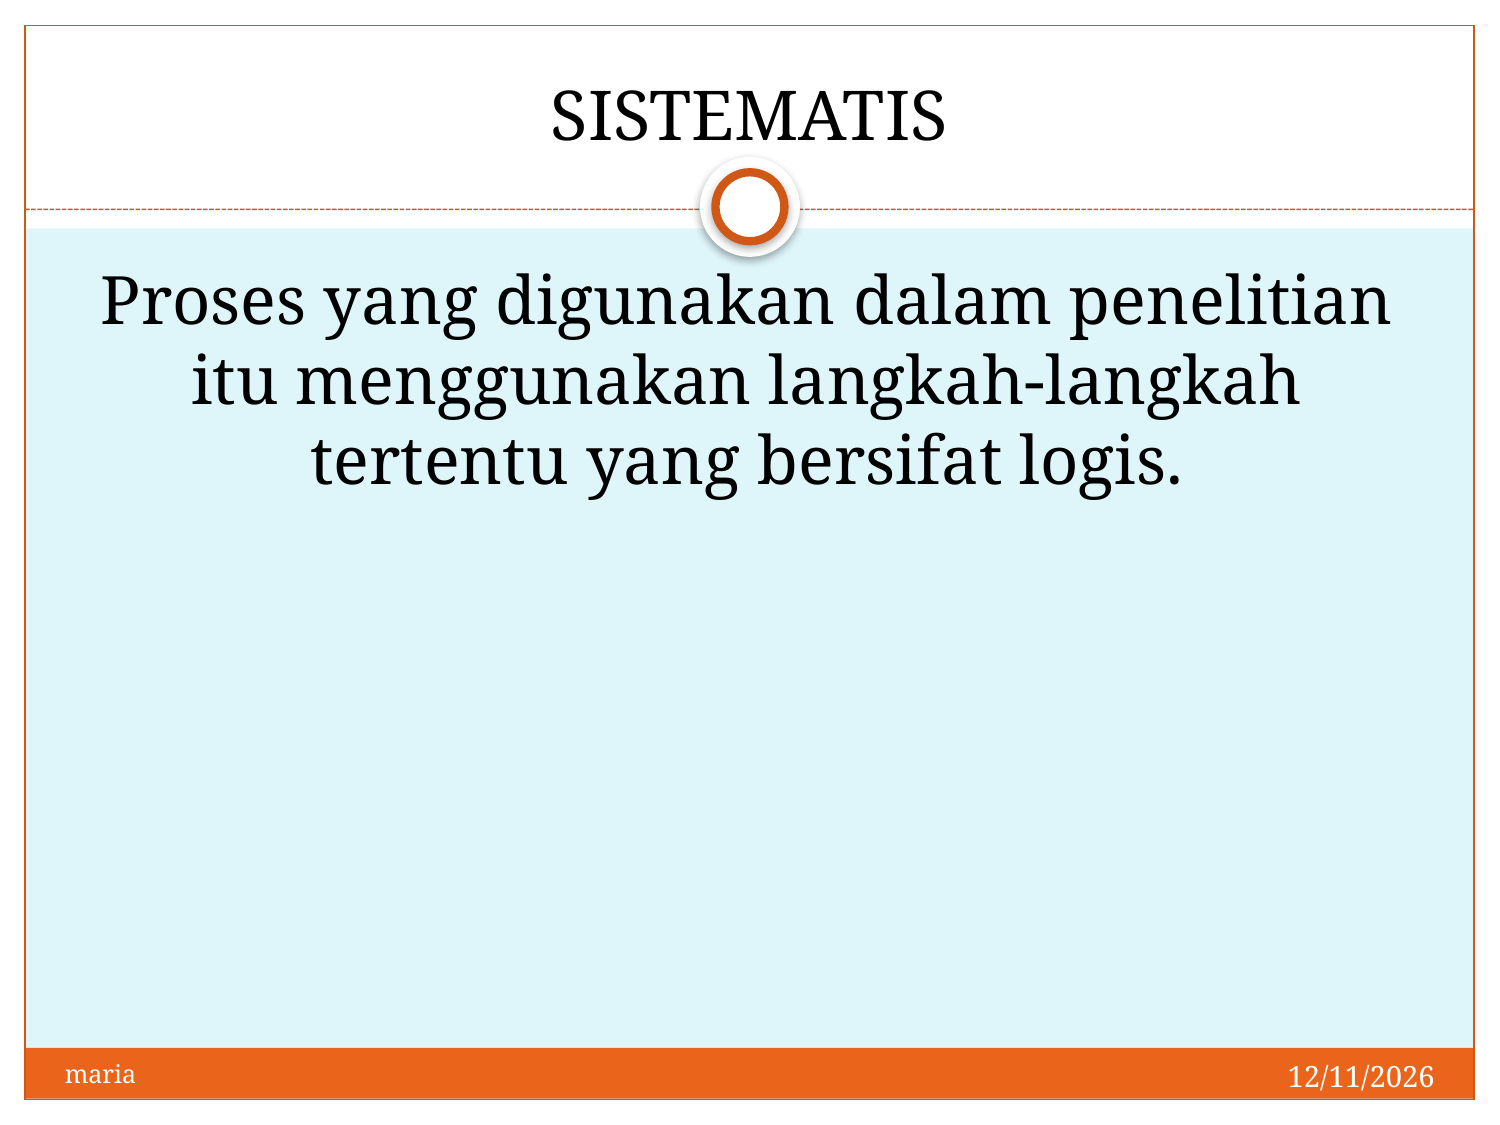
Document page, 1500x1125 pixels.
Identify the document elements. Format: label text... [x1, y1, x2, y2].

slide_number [950, 1050, 1450, 1111]
title SISTEMATIS [49, 37, 1450, 162]
footer maria [50, 1051, 638, 1112]
list Proses yang digunakan dalam penelitian itu menggunakan langkah-langkah tertentu yang bersifat logis. [49, 250, 1445, 1001]
